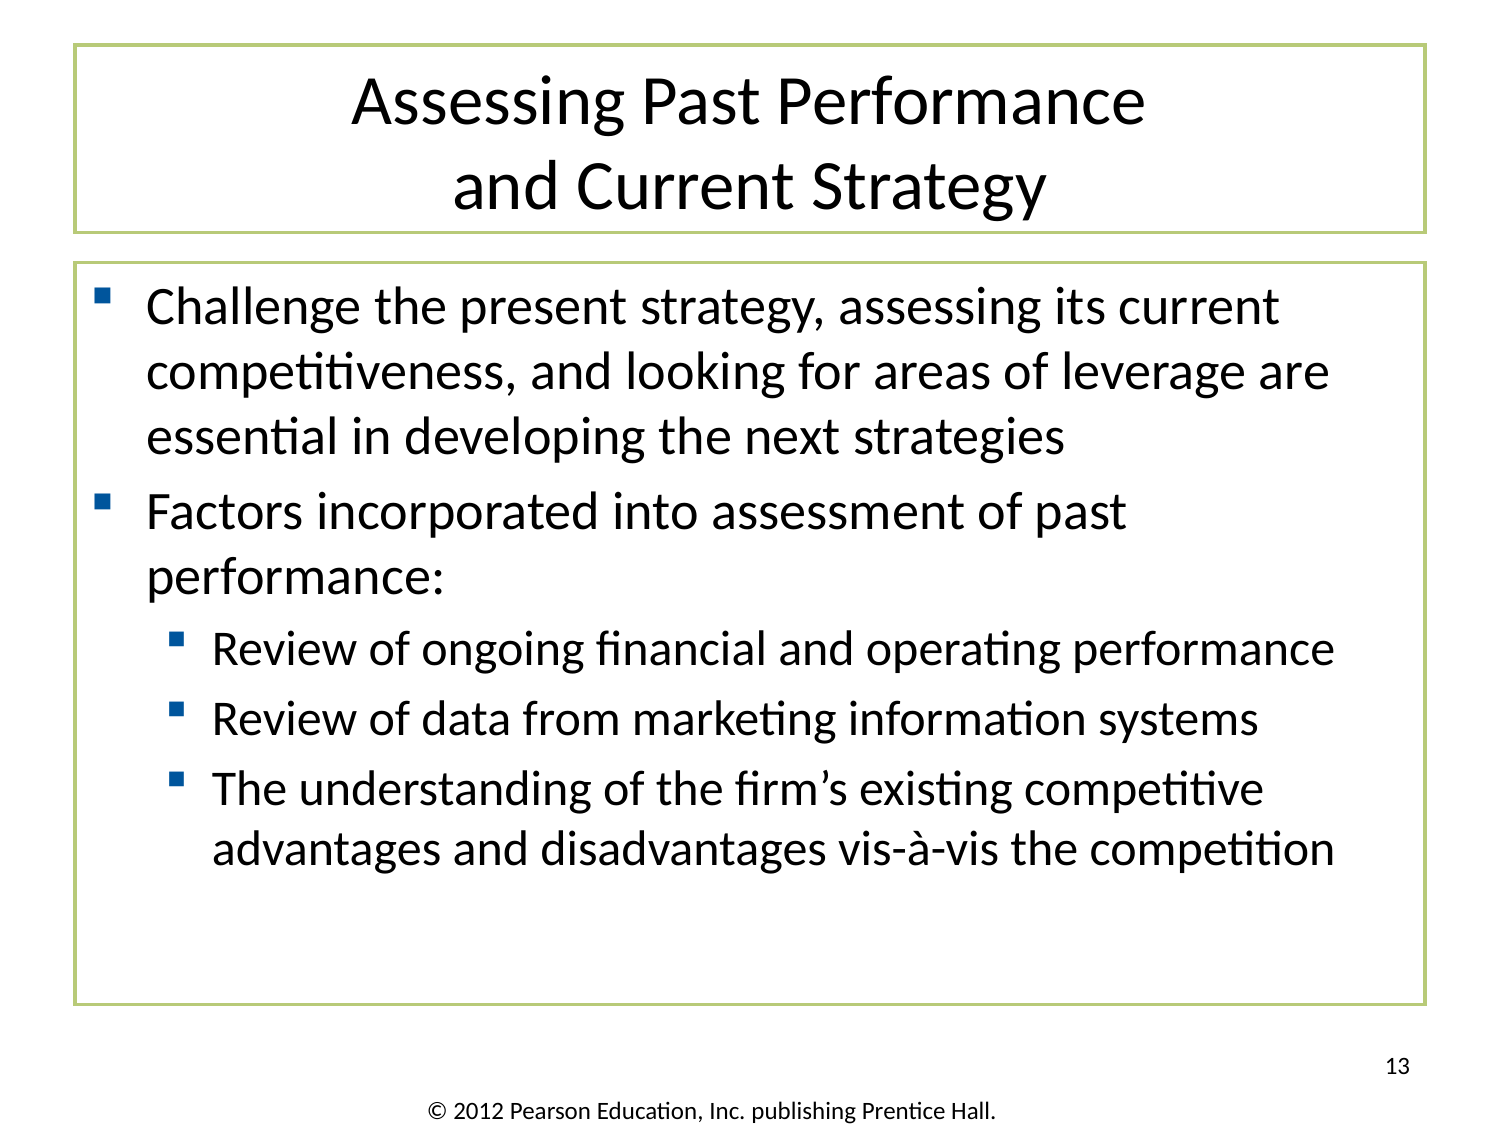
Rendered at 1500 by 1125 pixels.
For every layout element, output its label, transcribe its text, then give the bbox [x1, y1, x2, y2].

list Challenge the present strategy, assessing its current competitiveness, and looking for areas of leverage are essential in developing the next strategies Factors incorporated into assessment of past performance: Review of ongoing financial and operating performance Review of data from marketing information systems The understanding of the firm’s existing competitive advantages and disadvantages vis-à-vis the competition [73, 261, 1427, 1006]
title Assessing Past Performance and Current Strategy [73, 43, 1427, 234]
slide_number 13 [1074, 1042, 1425, 1103]
